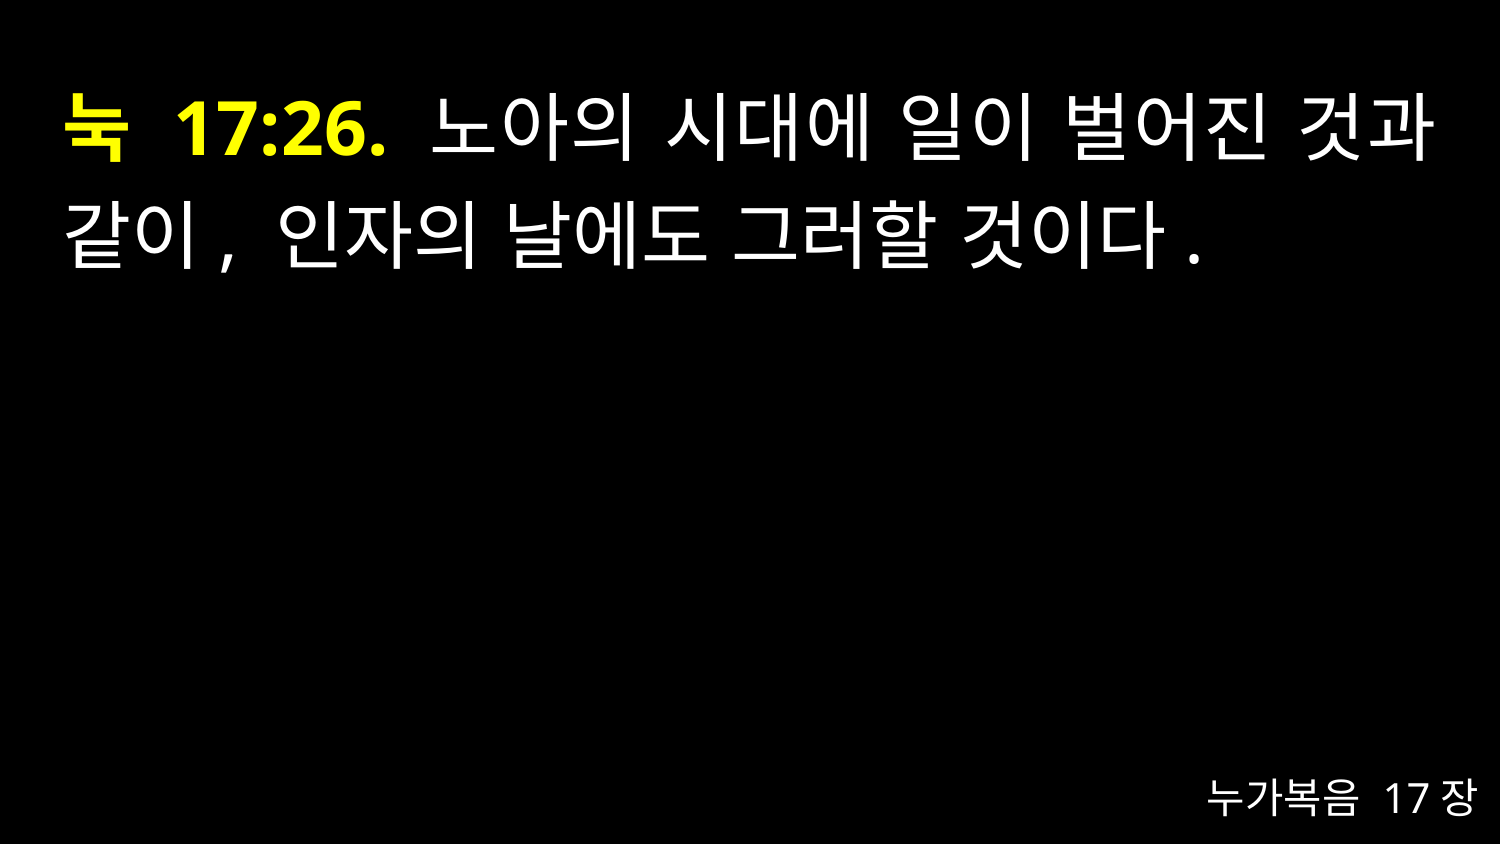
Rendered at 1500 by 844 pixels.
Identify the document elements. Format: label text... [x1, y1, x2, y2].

title 눅 17:26. 노아의 시대에 일이 벌어진 것과 같이, 인자의 날에도 그러할 것이다. [0, 0, 1500, 844]
subtitle 누가복음 17장 [916, 770, 1500, 844]
